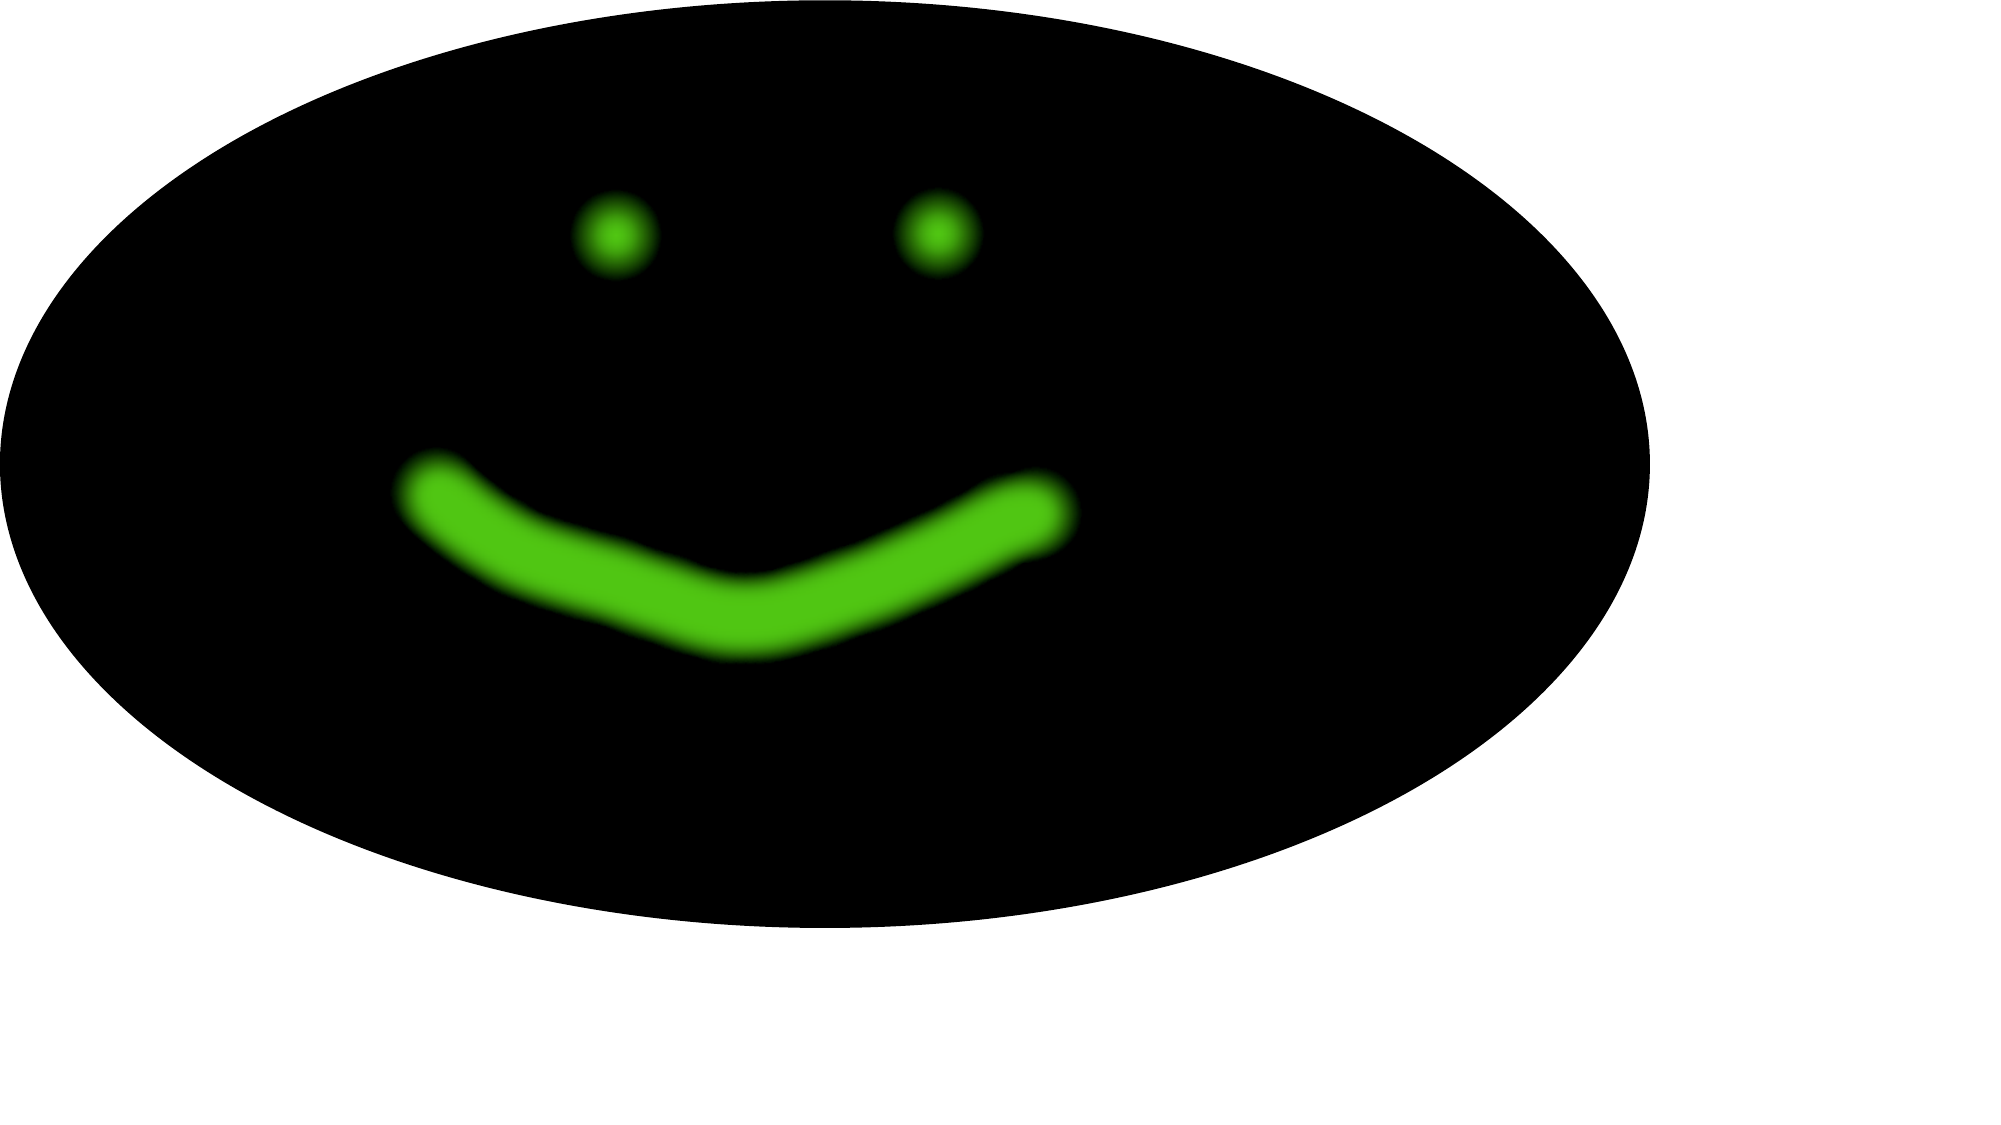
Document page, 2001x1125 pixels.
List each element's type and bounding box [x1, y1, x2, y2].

picture [0, 0, 1650, 928]
